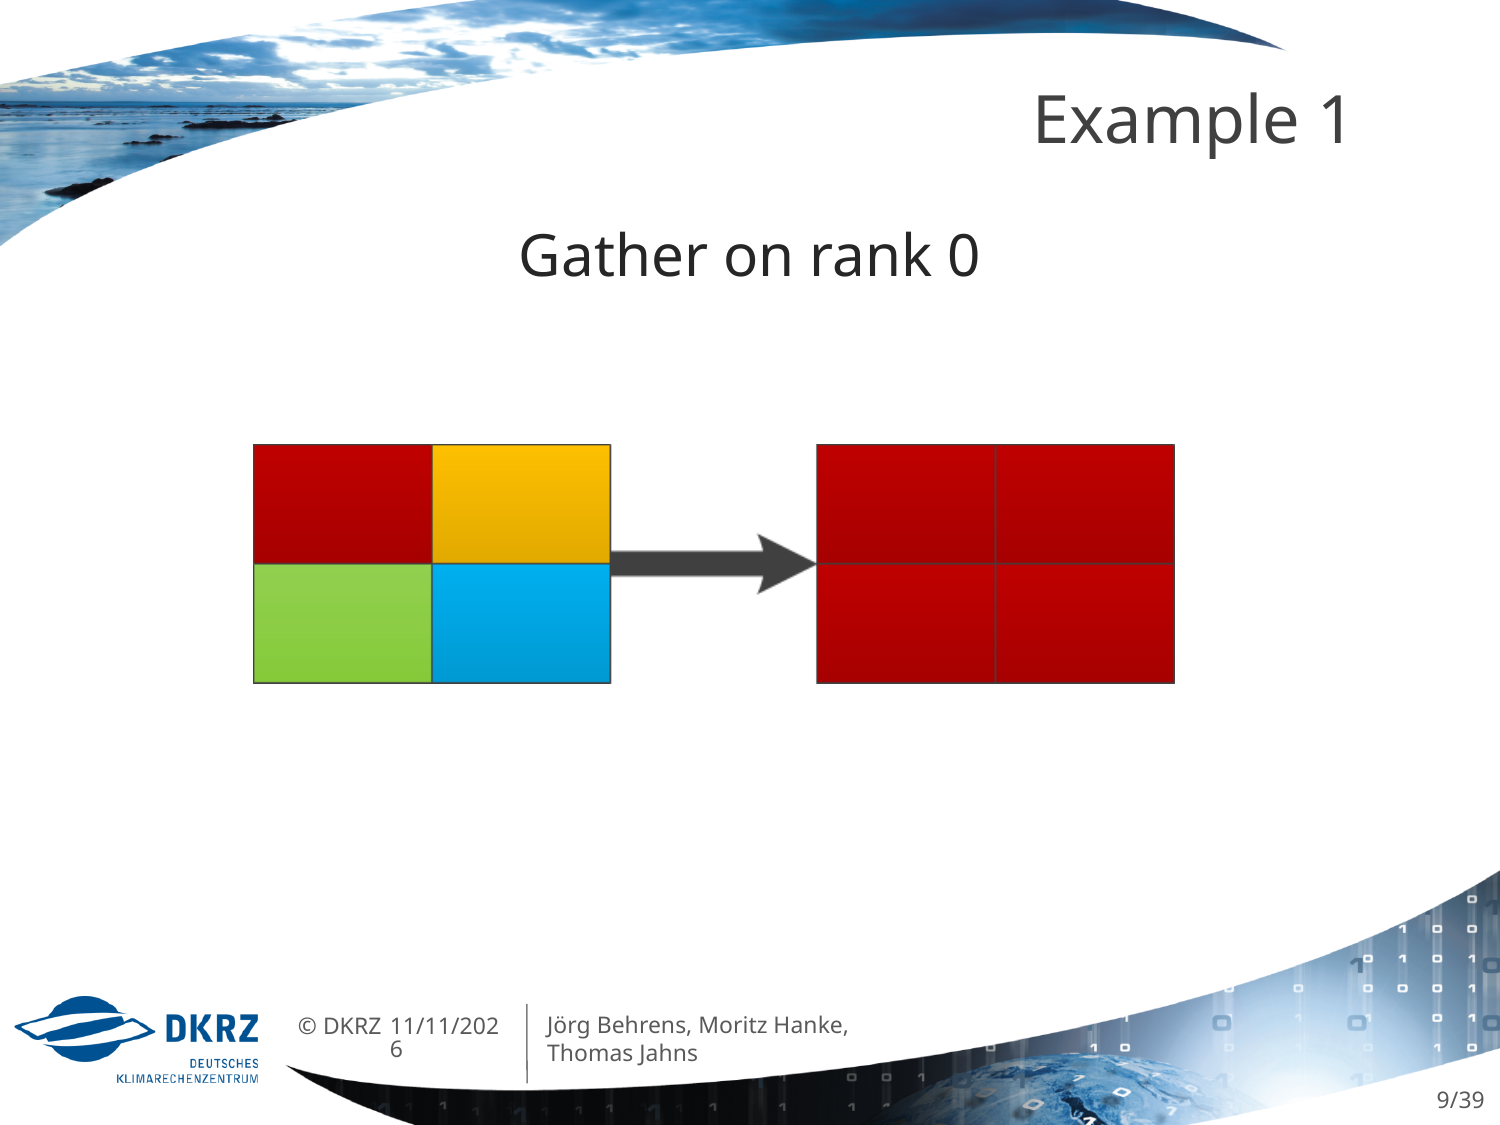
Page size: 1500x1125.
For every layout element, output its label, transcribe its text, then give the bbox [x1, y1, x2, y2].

footer Jörg Behrens, Moritz Hanke, Thomas Jahns [532, 1003, 884, 1082]
title Example 1 [480, 70, 1372, 165]
picture [0, 0, 1288, 246]
picture [285, 867, 1500, 1125]
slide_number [375, 1004, 528, 1052]
picture [253, 443, 1175, 684]
slide_number 9 [1333, 1078, 1465, 1125]
list Gather on rank 0 [74, 210, 1426, 985]
picture [14, 996, 258, 1083]
